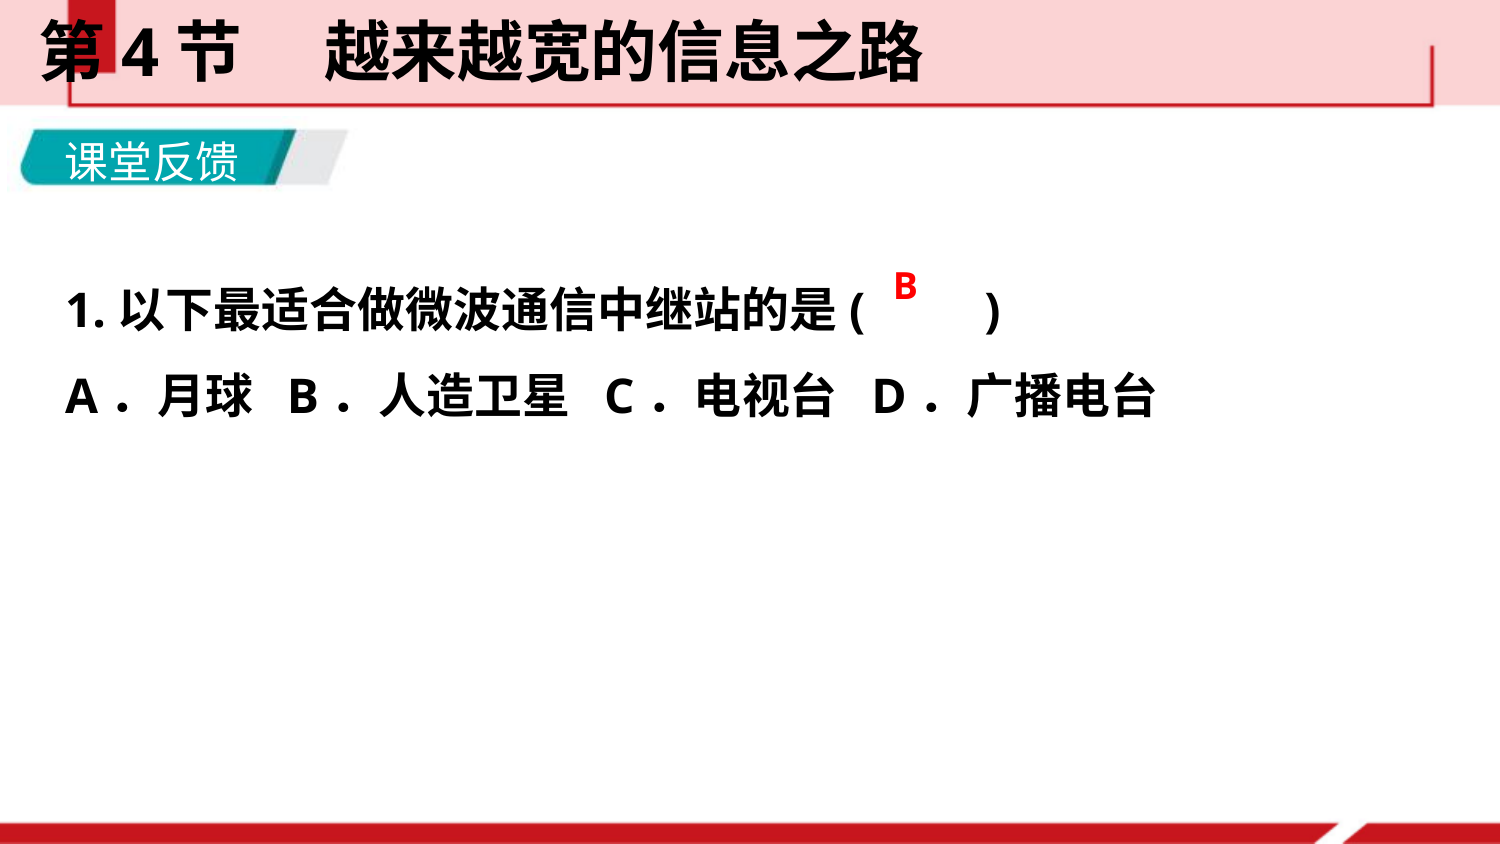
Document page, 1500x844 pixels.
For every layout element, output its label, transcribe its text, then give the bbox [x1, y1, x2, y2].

text_box B [881, 256, 930, 313]
picture [0, 0, 1500, 844]
text_box 第4节 越来越宽的信息之路 [27, 3, 937, 96]
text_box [7, 116, 381, 198]
text_box 1.以下最适合做微波通信中继站的是( ) A．月球 B．人造卫星 C．电视台 D．广播电台 [53, 245, 1170, 429]
